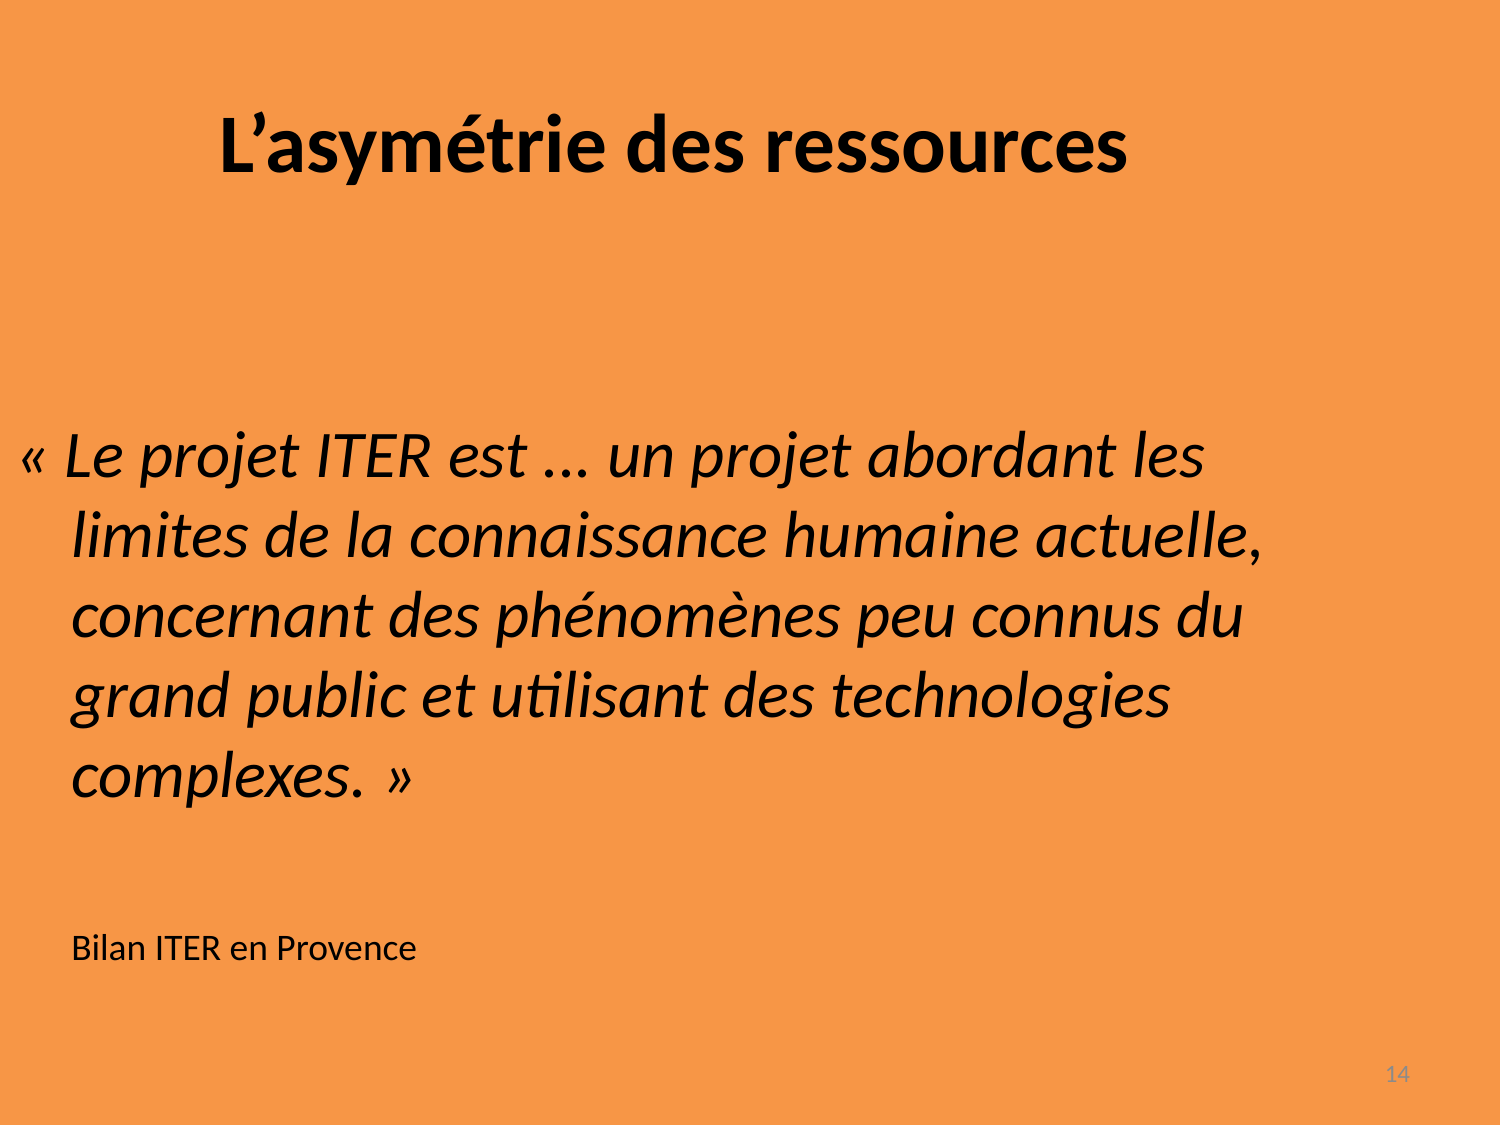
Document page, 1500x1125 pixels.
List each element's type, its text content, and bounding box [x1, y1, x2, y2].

title L’asymétrie des ressources [0, 45, 1350, 233]
list « Le projet ITER est ... un projet abordant les limites de la connaissance humaine actuelle, concernant des phénomènes peu connus du grand public et utilisant des technologies complexes. » Bilan ITER en Provence [0, 262, 1350, 1005]
text_box 14 [1074, 1042, 1425, 1103]
